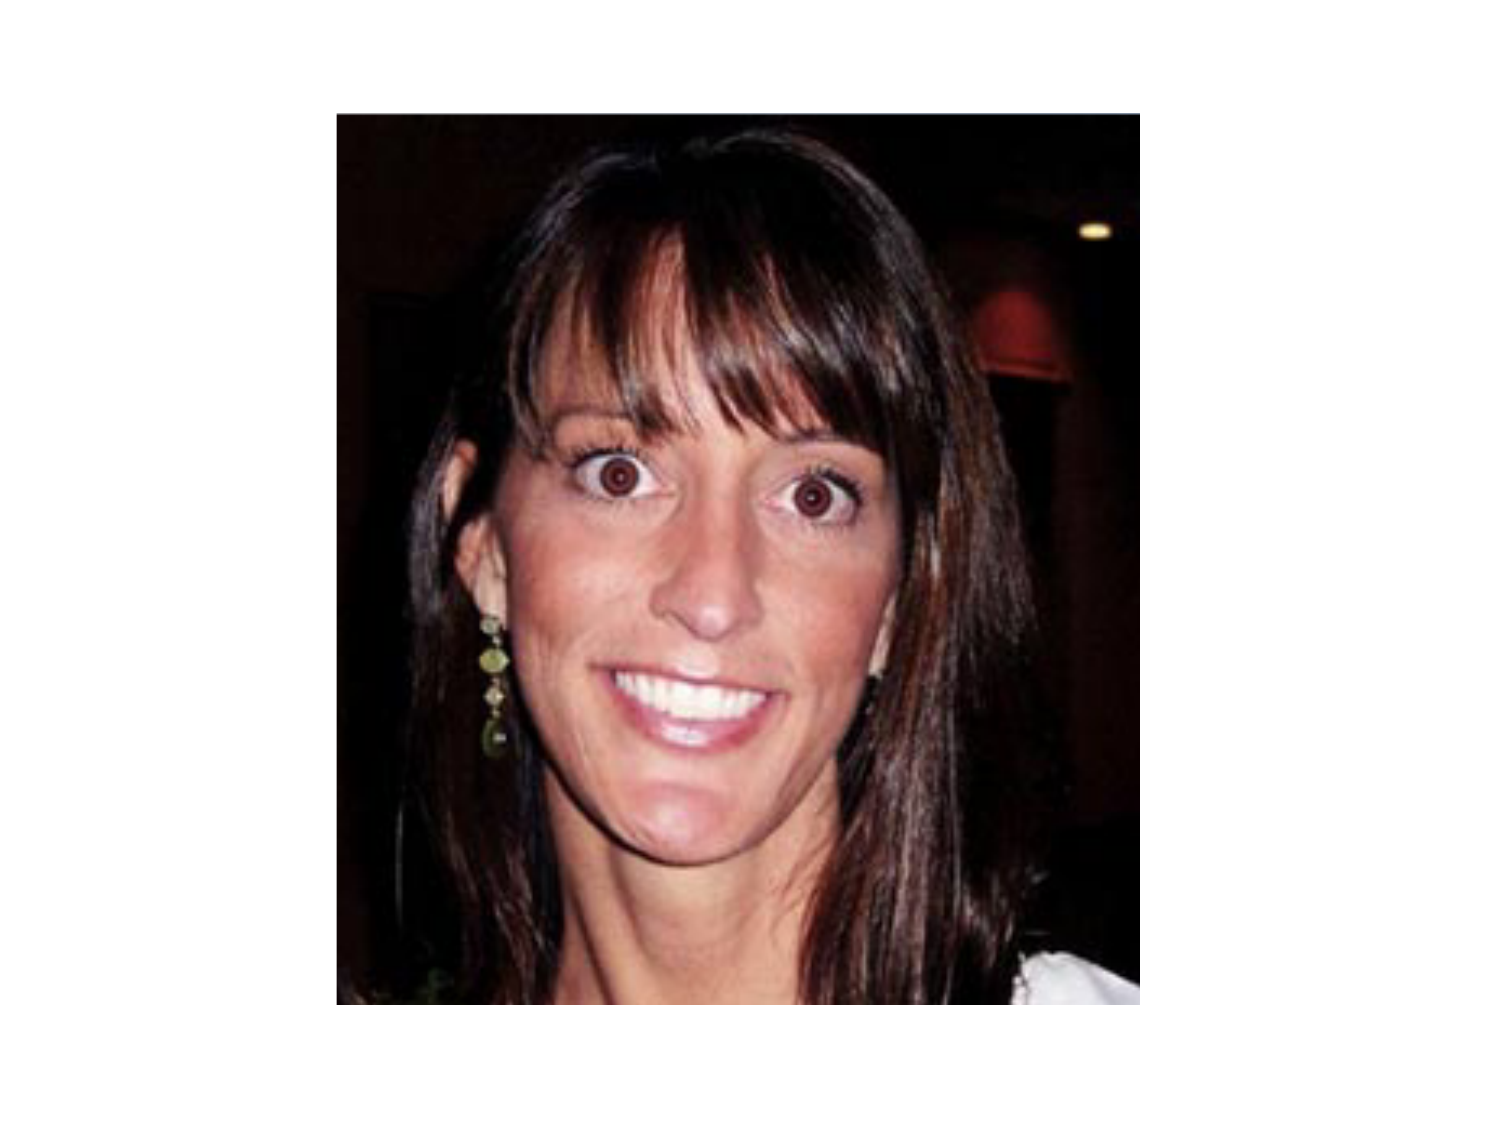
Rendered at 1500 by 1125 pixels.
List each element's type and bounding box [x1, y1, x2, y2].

picture [336, 113, 1140, 1005]
